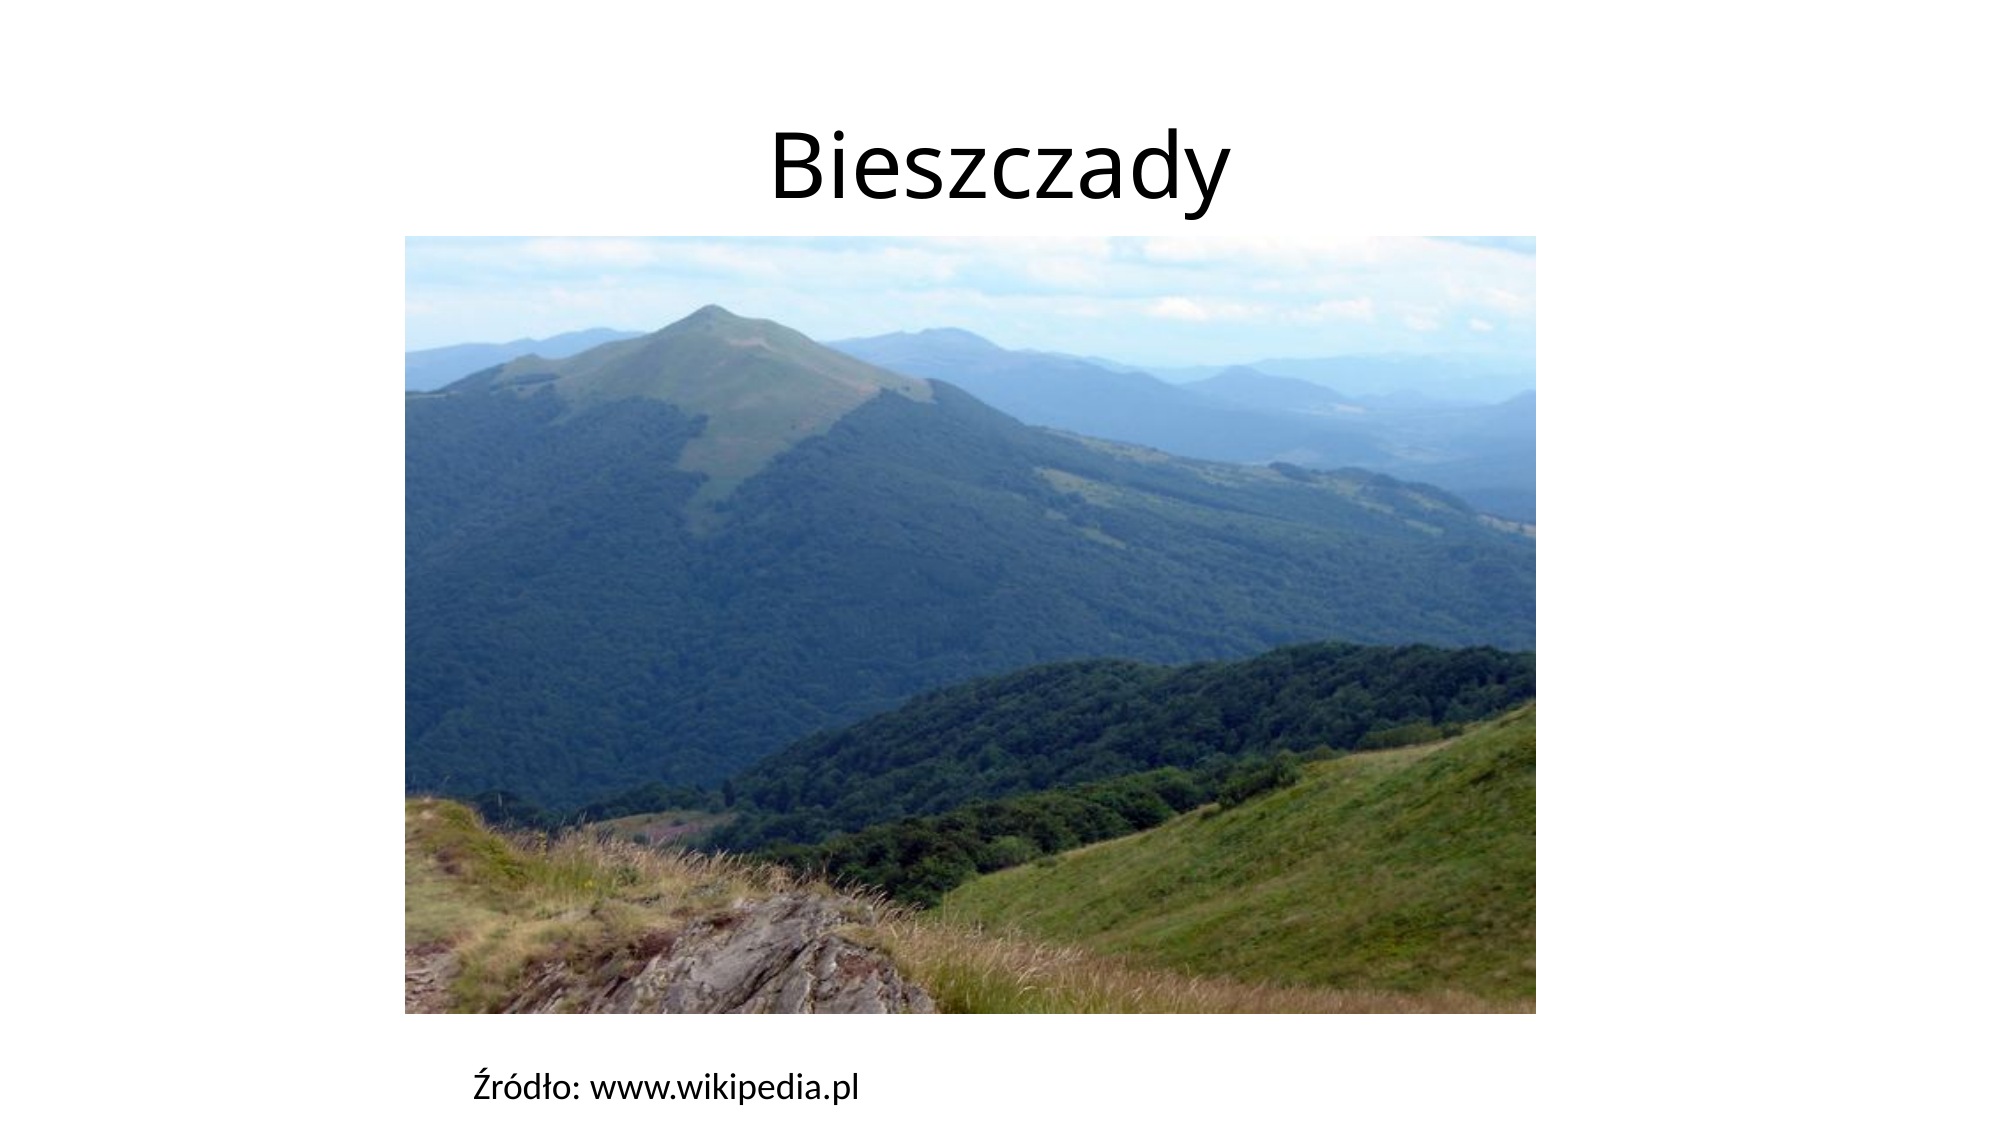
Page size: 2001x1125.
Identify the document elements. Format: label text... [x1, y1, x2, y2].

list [405, 236, 1536, 1014]
text_box Źródło: www.wikipedia.pl [458, 1054, 1536, 1114]
title Bieszczady [137, 59, 1863, 278]
